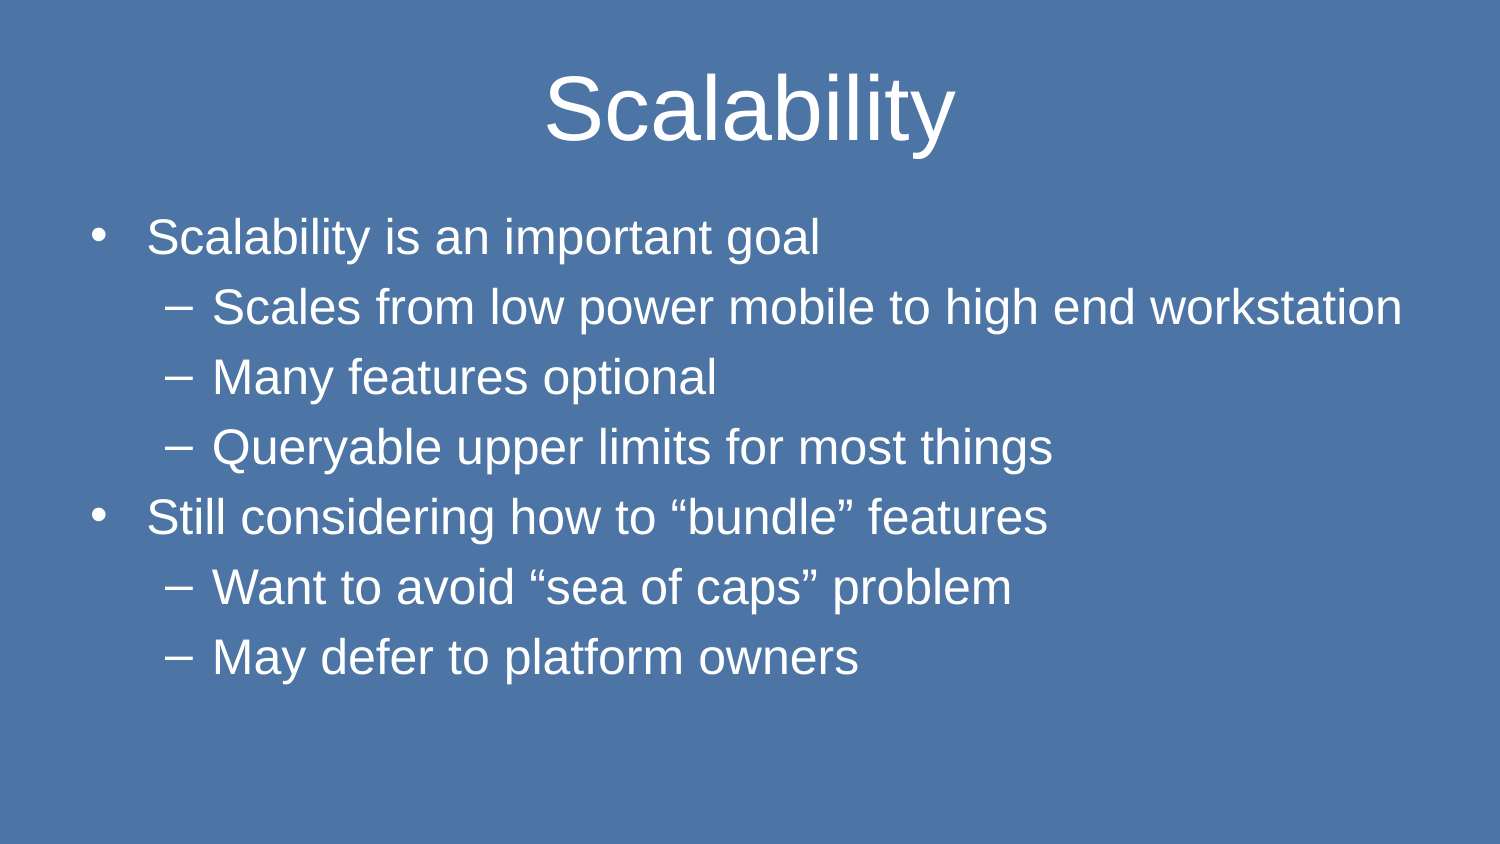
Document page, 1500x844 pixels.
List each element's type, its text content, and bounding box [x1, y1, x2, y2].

list Scalability is an important goal Scales from low power mobile to high end workstation Many features optional Queryable upper limits for most things Still considering how to “bundle” features Want to avoid “sea of caps” problem May defer to platform owners [75, 196, 1425, 754]
title Scalability [75, 33, 1425, 175]
